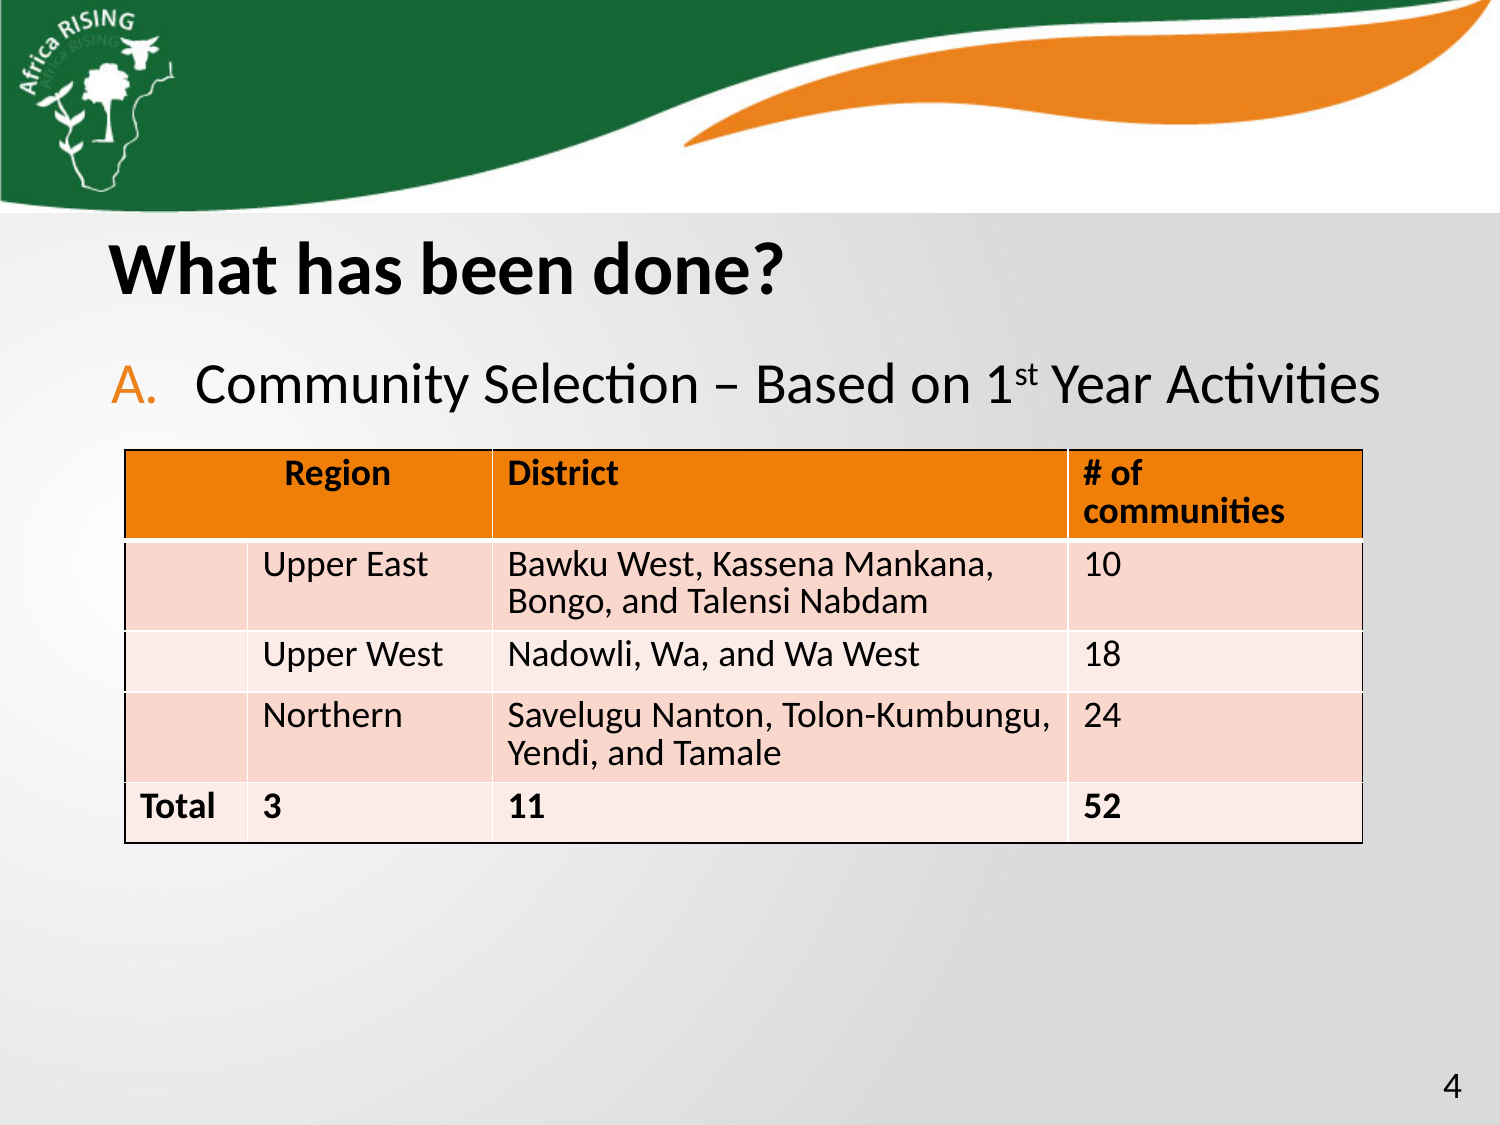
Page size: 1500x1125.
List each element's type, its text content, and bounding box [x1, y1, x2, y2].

table_cell 3 [248, 783, 492, 842]
table_header # of communities [1069, 451, 1362, 538]
table_cell Bawku West, Kassena Mankana, Bongo, and Talensi Nabdam [493, 543, 1067, 630]
table_cell 52 [1069, 783, 1362, 842]
table_cell 24 [1069, 693, 1362, 782]
table_cell Savelugu Nanton, Tolon-Kumbungu, Yendi, and Tamale [493, 693, 1067, 782]
table_cell 11 [493, 783, 1067, 842]
picture [0, 0, 1500, 213]
text_box What has been done? [75, 212, 1325, 313]
table_cell [126, 693, 247, 782]
table_cell [126, 632, 247, 691]
table_cell Total [126, 783, 247, 842]
table_cell Nadowli, Wa, and Wa West [493, 632, 1067, 691]
slide_number 4 [1424, 1049, 1500, 1116]
table_cell Northern [248, 693, 492, 782]
list Community Selection – Based on 1st Year Activities [77, 337, 1438, 1000]
table_cell 10 [1069, 543, 1362, 630]
table_cell Upper West [248, 632, 492, 691]
table_header District [493, 451, 1067, 538]
table_cell [126, 543, 247, 630]
table_cell 18 [1069, 632, 1362, 691]
table_cell Upper East [248, 543, 492, 630]
table_header Region [126, 451, 492, 538]
